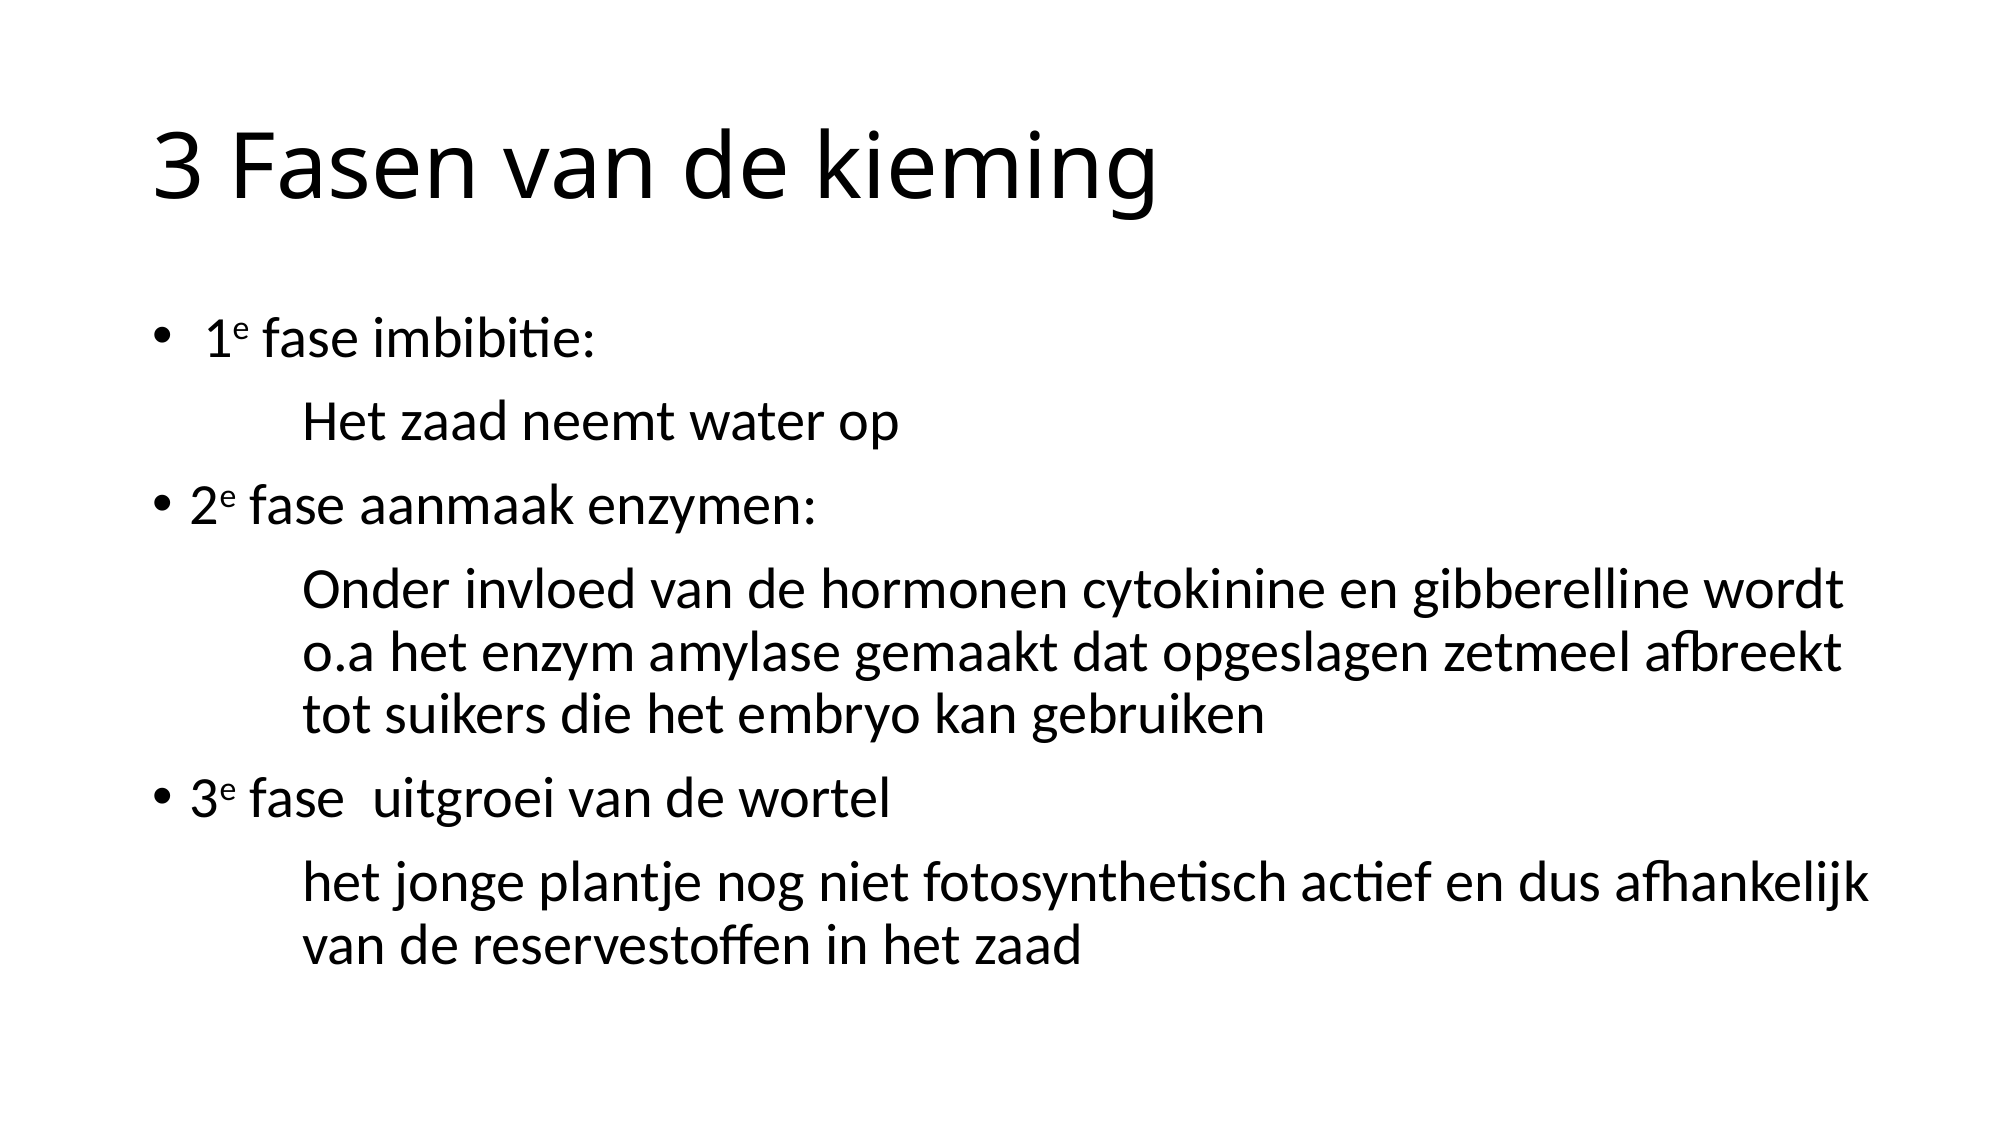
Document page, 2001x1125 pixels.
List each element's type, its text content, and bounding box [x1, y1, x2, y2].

title 3 Fasen van de kieming [137, 59, 1863, 278]
list 1e fase imbibitie: Het zaad neemt water op 2e fase aanmaak enzymen: Onder invloed van de hormonen cytokinine en gibberelline wordt o.a het enzym amylase gemaakt dat opgeslagen zetmeel afbreekt tot suikers die het embryo kan gebruiken 3e fase uitgroei van de wortel het jonge plantje nog niet fotosynthetisch actief en dus afhankelijk van de reservestoffen in het zaad [137, 299, 1911, 1014]
